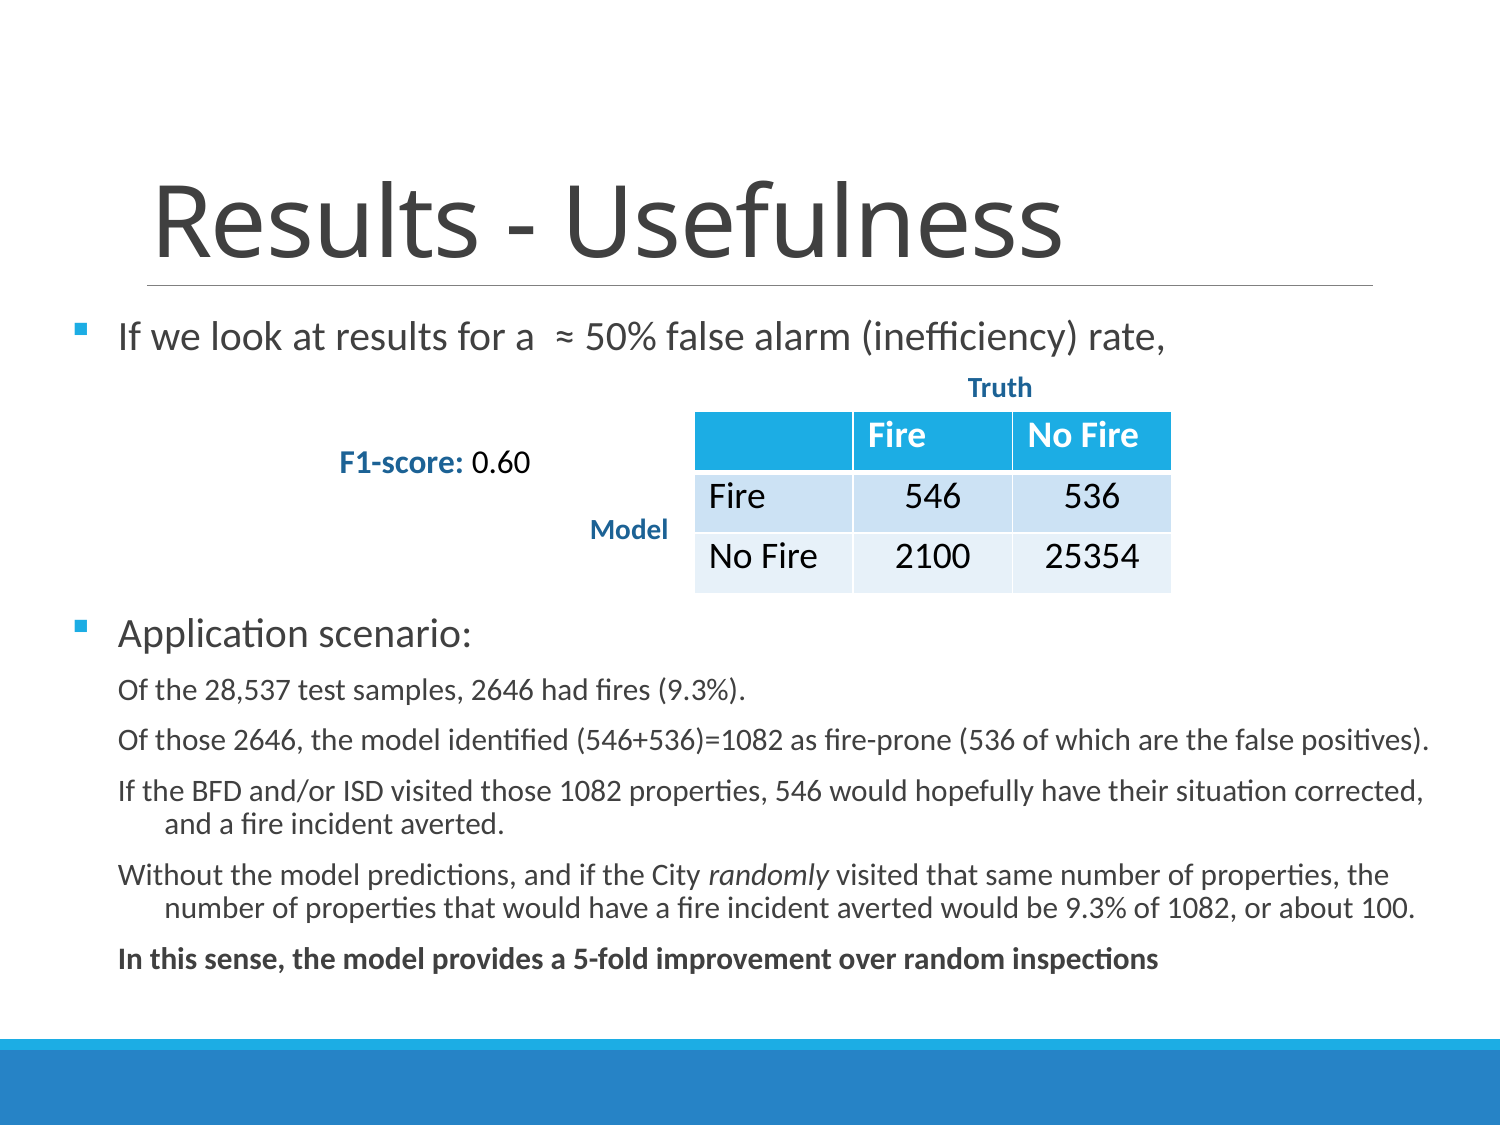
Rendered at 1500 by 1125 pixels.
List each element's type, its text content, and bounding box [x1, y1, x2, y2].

text_box F1-score: 0.60 [324, 433, 553, 488]
table_header Fire [854, 412, 1012, 470]
table_cell Fire [695, 475, 852, 532]
table_cell 546 [854, 475, 1012, 532]
table_cell 536 [1013, 475, 1171, 532]
text_box Truth [953, 360, 1049, 411]
list If we look at results for a ≈ 50% false alarm (inefficiency) rate, Application scenario: Of the 28,537 test samples, 2646 had fires (9.3%). Of those 2646, the model identified (546+536)=1082 as fire-prone (536 of which are the false positives). If the BFD and/or ISD visited those 1082 properties, 546 would hopefully have their situation corrected, and a fire incident averted. Without the model predictions, and if the City randomly visited that same number of properties, the number of properties that would have a fire incident averted would be 9.3% of 1082, or about 100. In this sense, the model provides a 5-fold improvement over random inspections [71, 307, 1437, 1018]
table_header [695, 412, 852, 470]
table_cell 25354 [1013, 534, 1171, 593]
text_box Model [574, 502, 684, 553]
table_cell No Fire [695, 534, 852, 593]
table_cell 2100 [854, 534, 1012, 593]
table_header No Fire [1013, 412, 1171, 470]
title Results - Usefulness [135, 47, 1373, 285]
